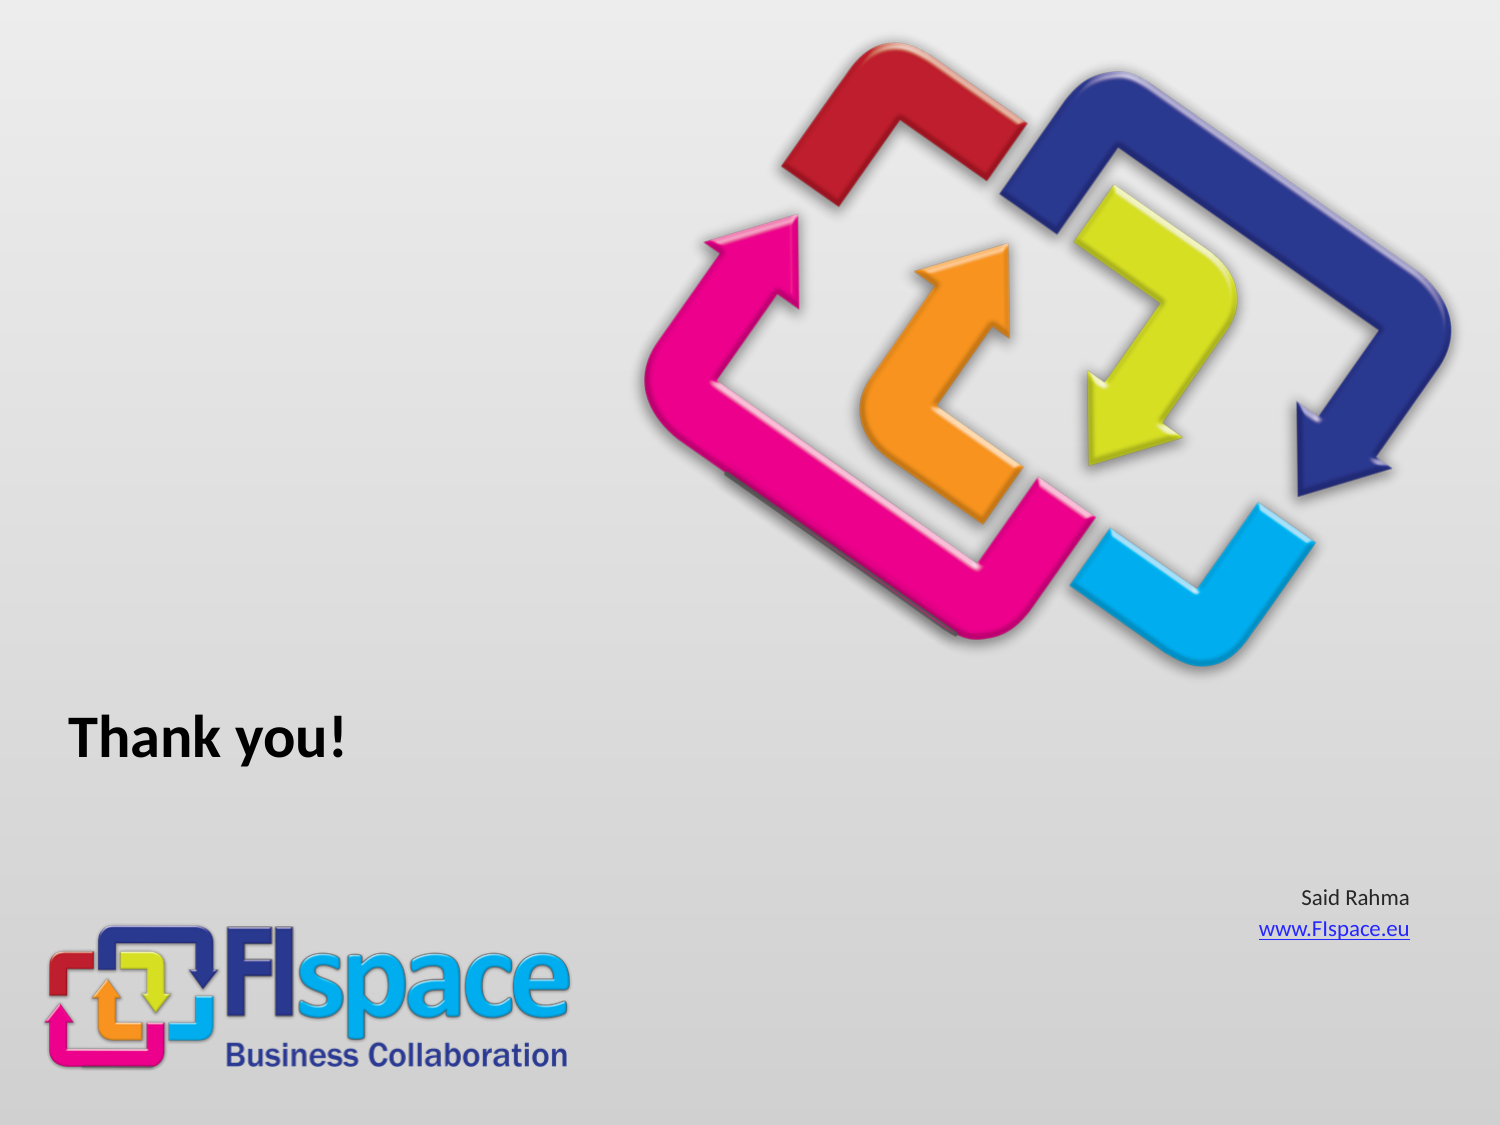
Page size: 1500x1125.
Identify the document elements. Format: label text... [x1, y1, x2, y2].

subtitle Said Rahma www.FIspace.eu [900, 874, 1425, 984]
title Thank you! [53, 574, 845, 894]
picture [35, 917, 580, 1073]
picture [557, 0, 1500, 816]
